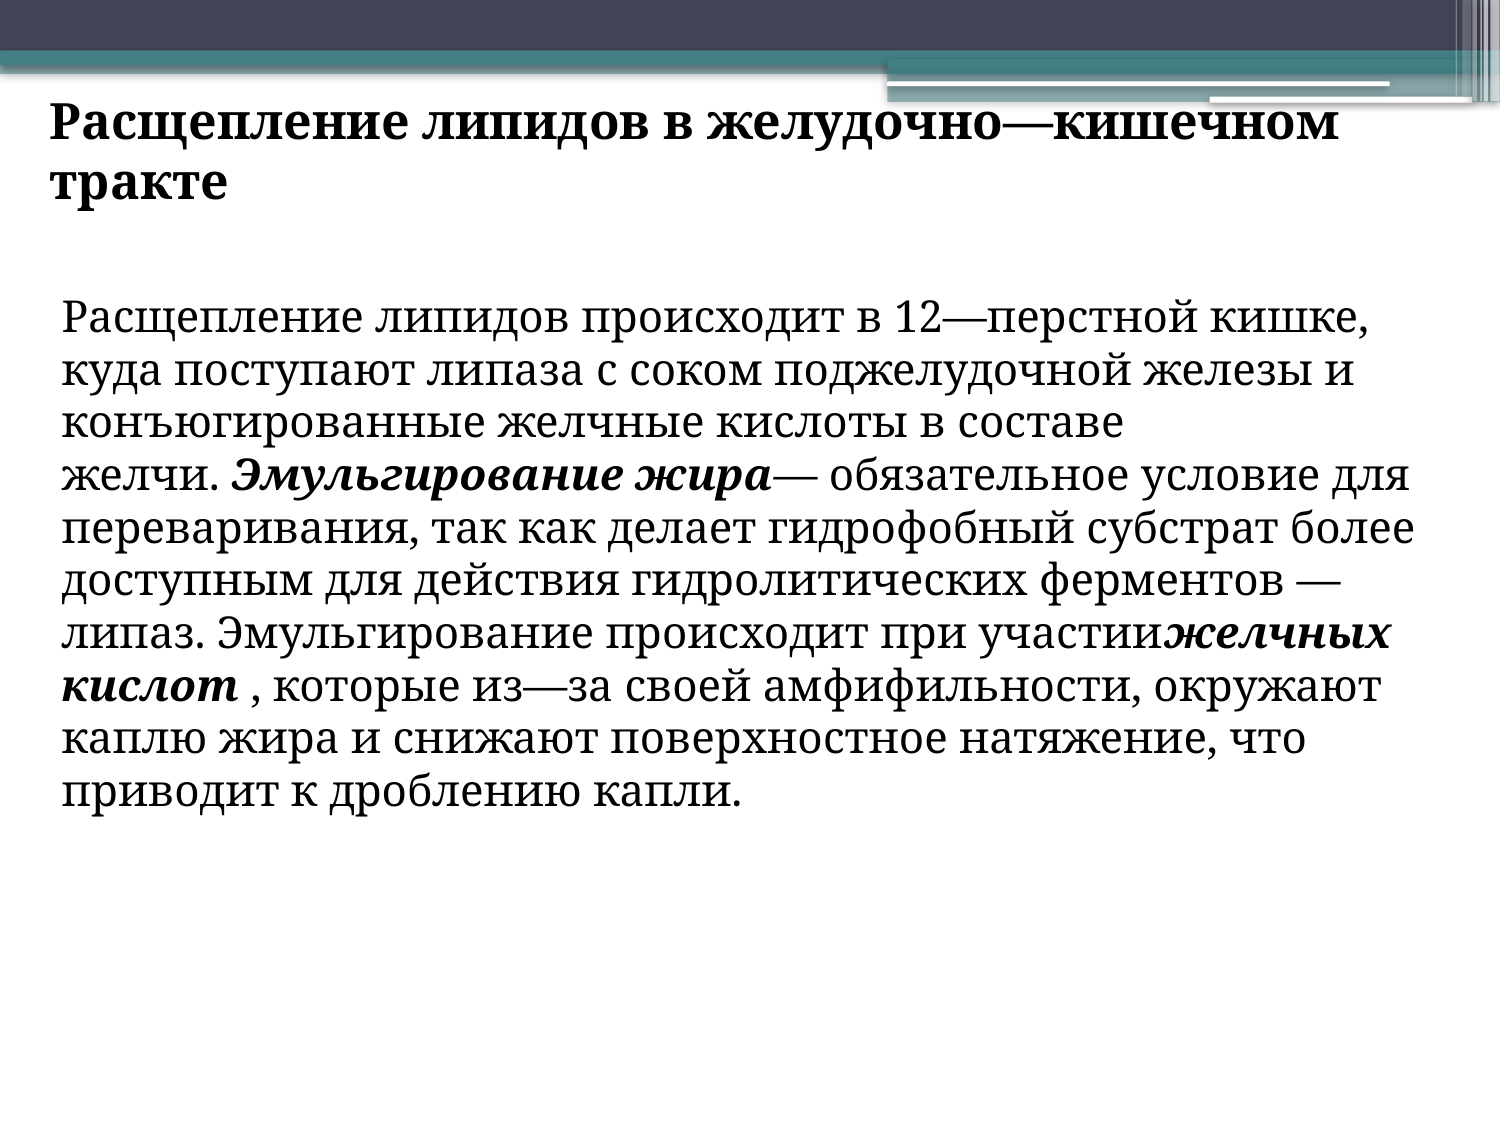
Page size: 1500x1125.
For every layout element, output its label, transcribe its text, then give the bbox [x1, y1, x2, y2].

text_box Расщепление липидов происходит в 12—перстной кишке, куда поступают липаза с соком поджелудочной железы и конъюгированные желчные кислоты в составе желчи. Эмульгирование жира— обязательное условие для переваривания, так как делает гидрофобный субстрат более доступным для действия гидролитических ферментов — липаз. Эмульгирование происходит при участиижелчных кислот , которые из—за своей амфифильности, окружают каплю жира и снижают поверхностное натяжение, что приводит к дроблению капли. [46, 281, 1454, 823]
text_box Расщепление липидов в желудочно—кишечном тракте [35, 81, 1383, 217]
